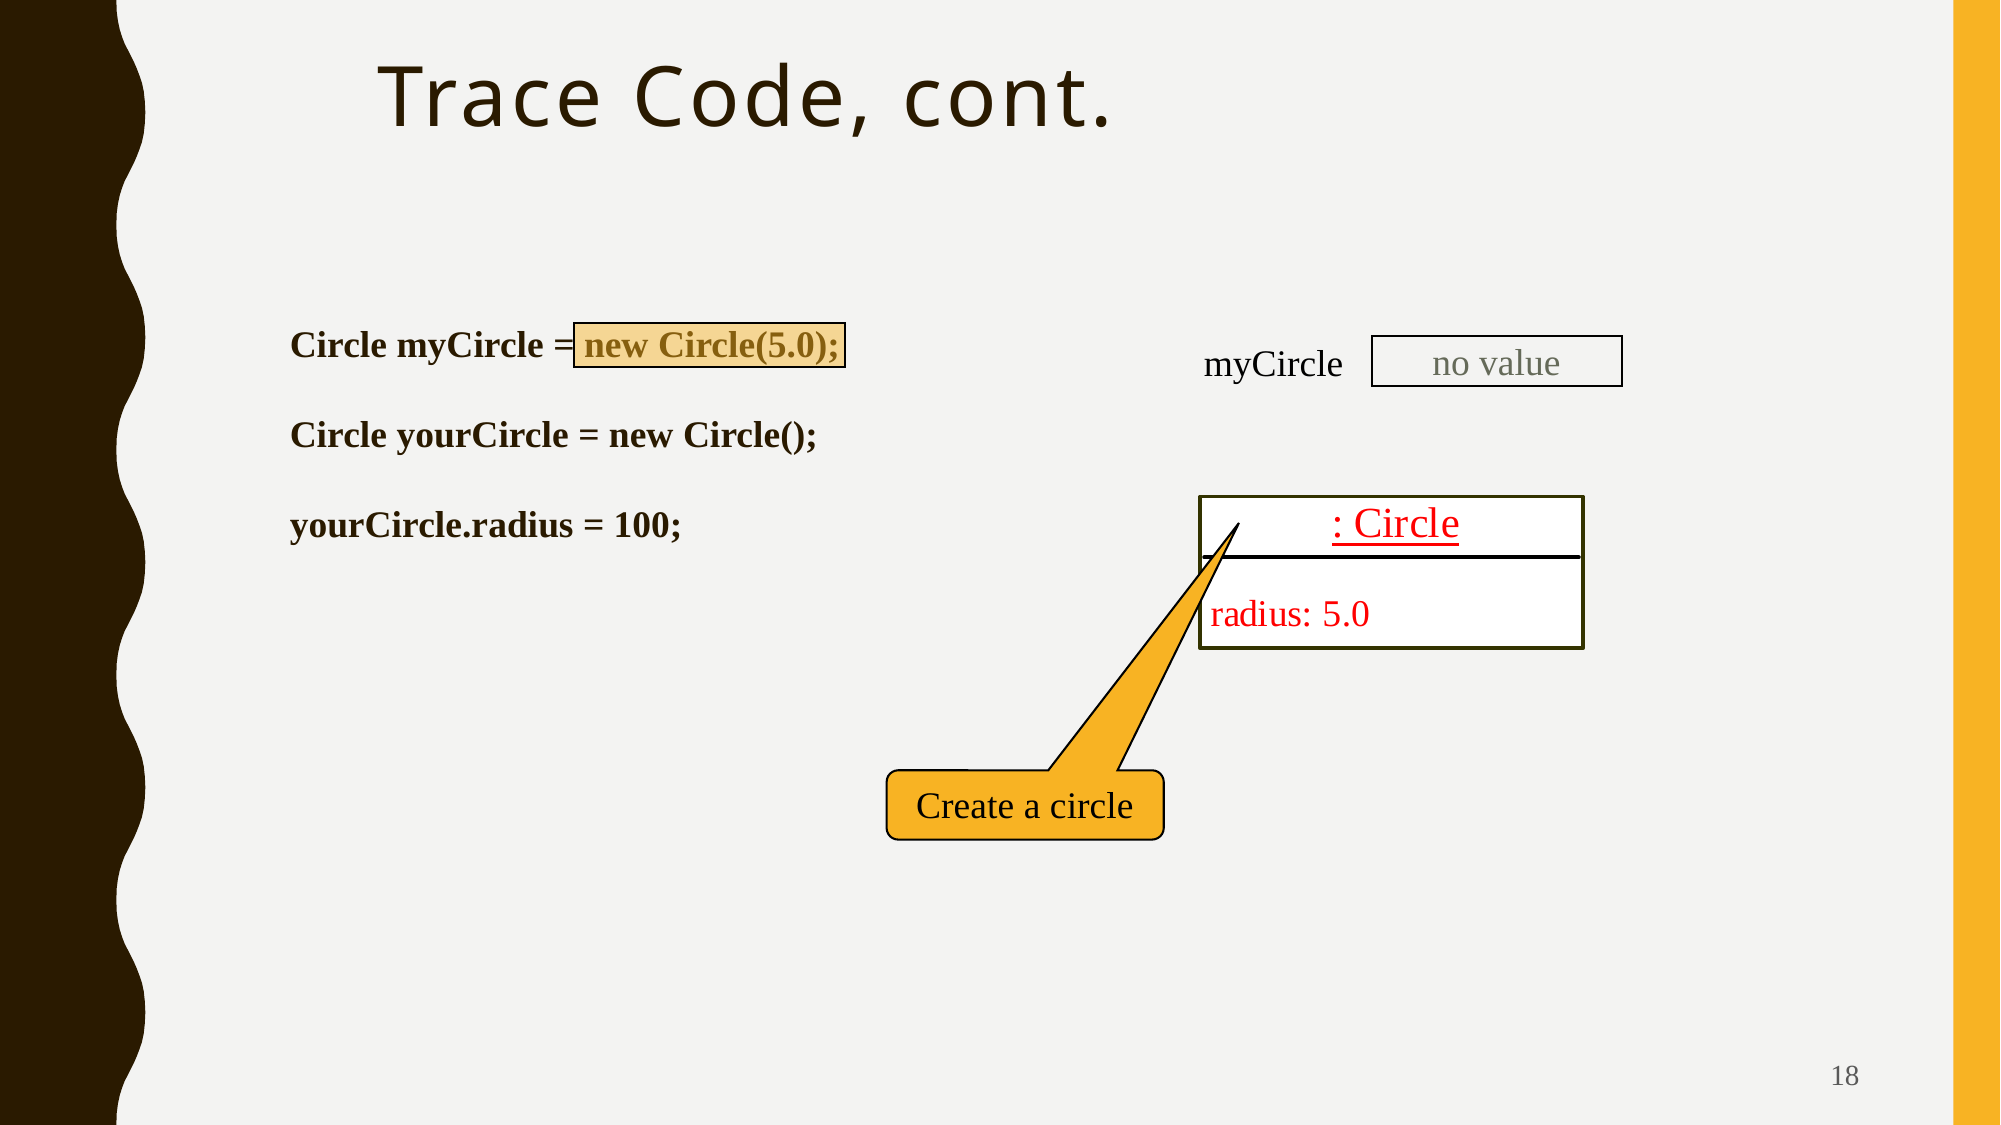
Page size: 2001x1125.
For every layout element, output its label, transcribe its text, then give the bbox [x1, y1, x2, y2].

slide_number 18 [1412, 1045, 1875, 1103]
text_box Create a circle [886, 621, 1170, 840]
text_box no value [1375, 335, 1622, 386]
text_box myCircle [1189, 331, 1375, 392]
text_box Circle myCircle = new Circle(5.0); Circle yourCircle = new Circle(); yourCircle.radius = 100; [275, 312, 1063, 553]
text_box [1063, 374, 2000, 451]
text_box [573, 323, 845, 367]
title Trace Code, cont. [362, 46, 1638, 135]
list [1163, 467, 1605, 664]
text_box [1063, 451, 2000, 460]
